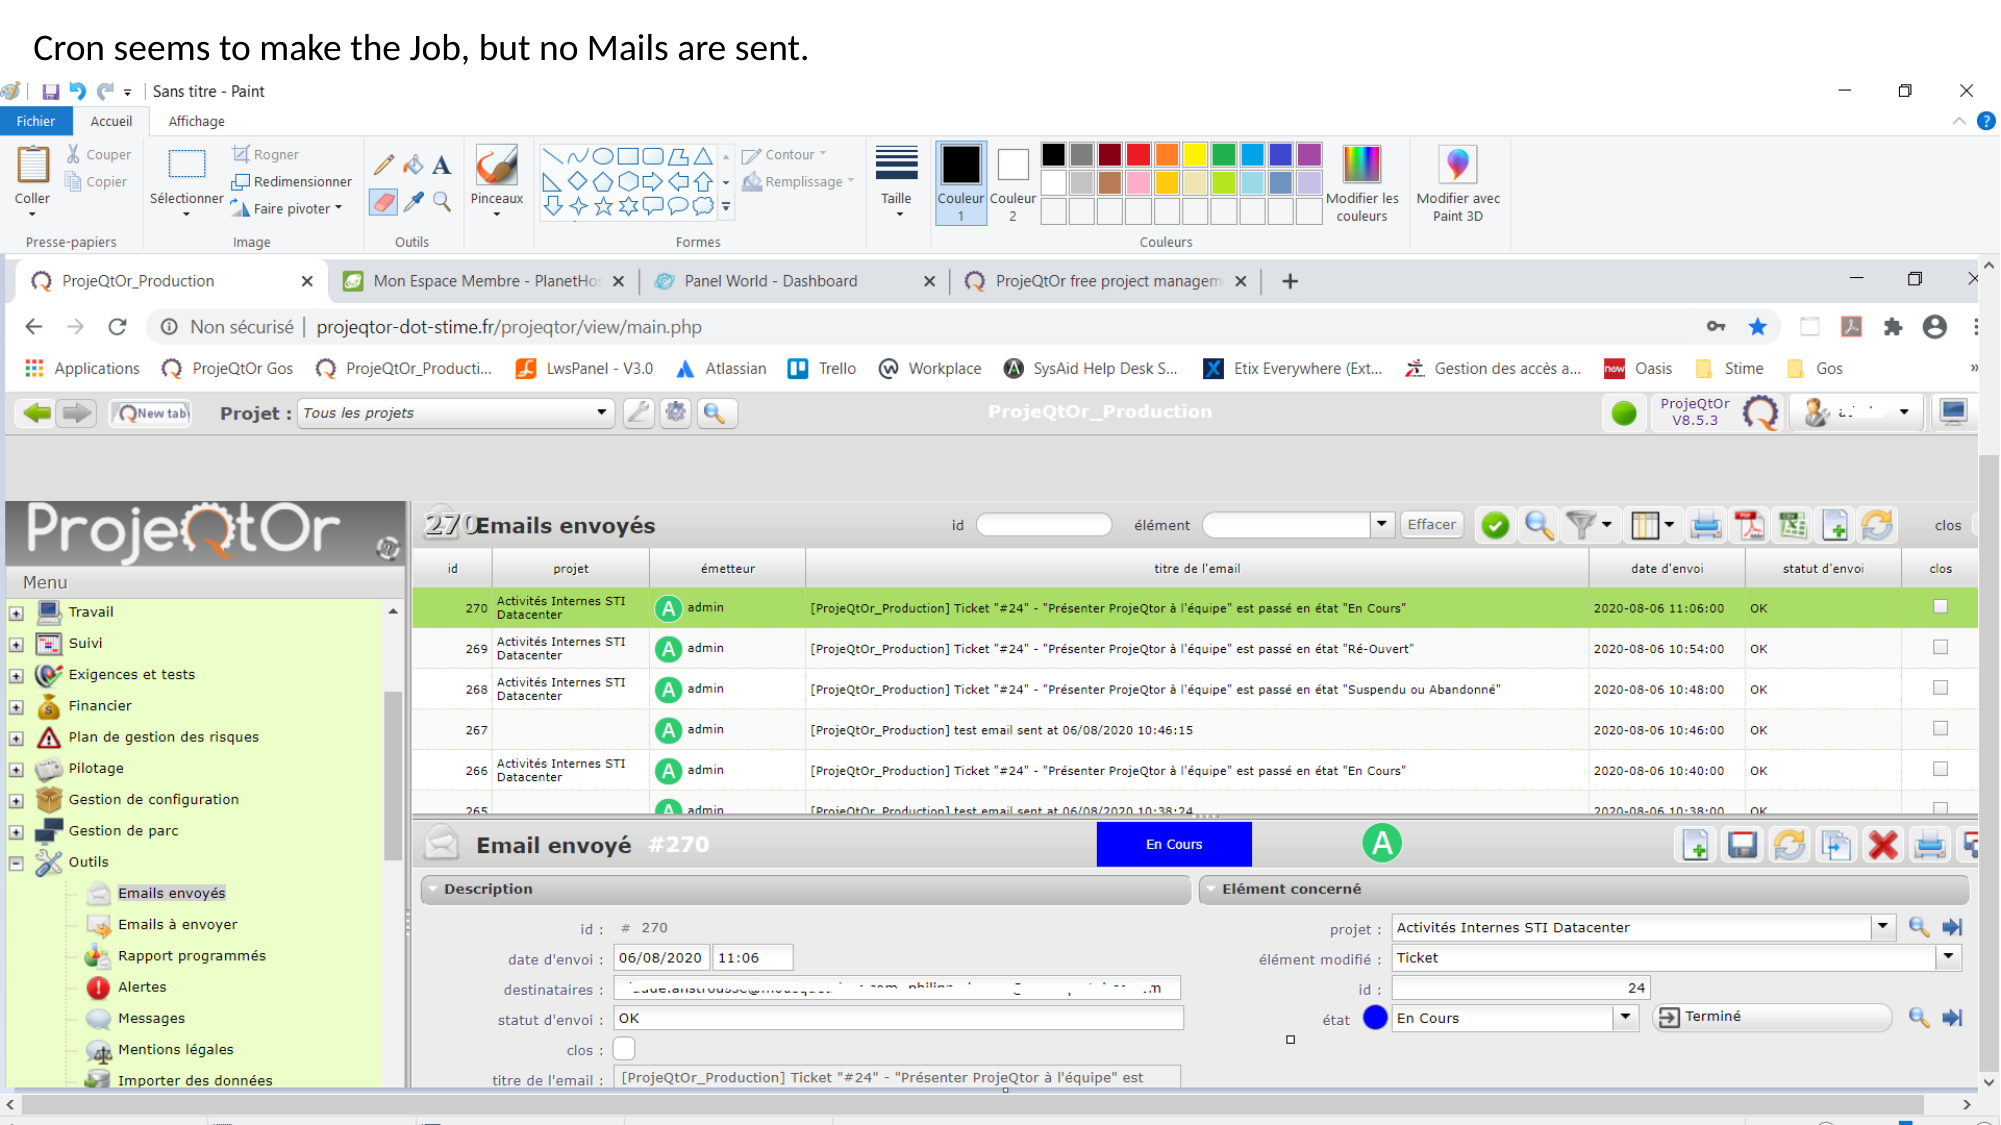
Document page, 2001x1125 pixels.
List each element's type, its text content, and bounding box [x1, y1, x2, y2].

text_box Cron seems to make the Job, but no Mails are sent. [18, 15, 1974, 75]
picture [0, 75, 2000, 1125]
